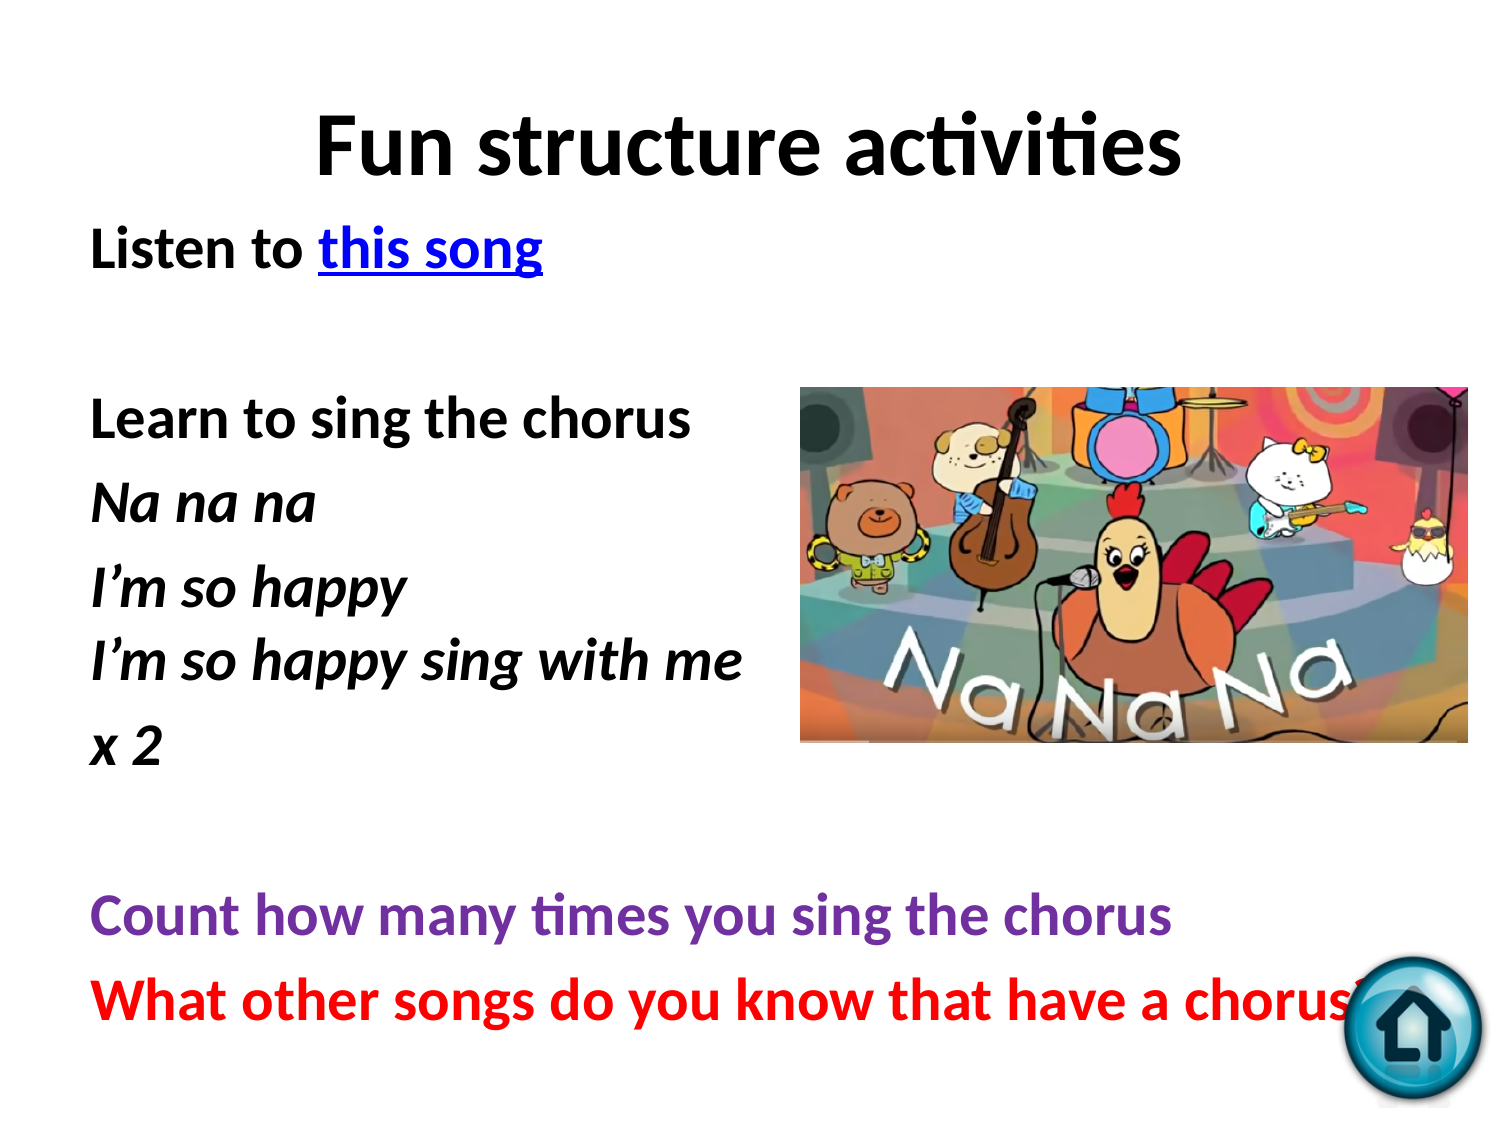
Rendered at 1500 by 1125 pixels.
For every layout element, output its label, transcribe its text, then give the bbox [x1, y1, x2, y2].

title Fun structure activities [75, 45, 1425, 200]
list Listen to this song Learn to sing the chorus Na na na I’m so happy I’m so happy sing with me x 2 Count how many times you sing the chorus What other songs do you know that have a chorus? [75, 200, 1425, 1100]
picture [1333, 949, 1493, 1108]
picture [799, 387, 1470, 744]
